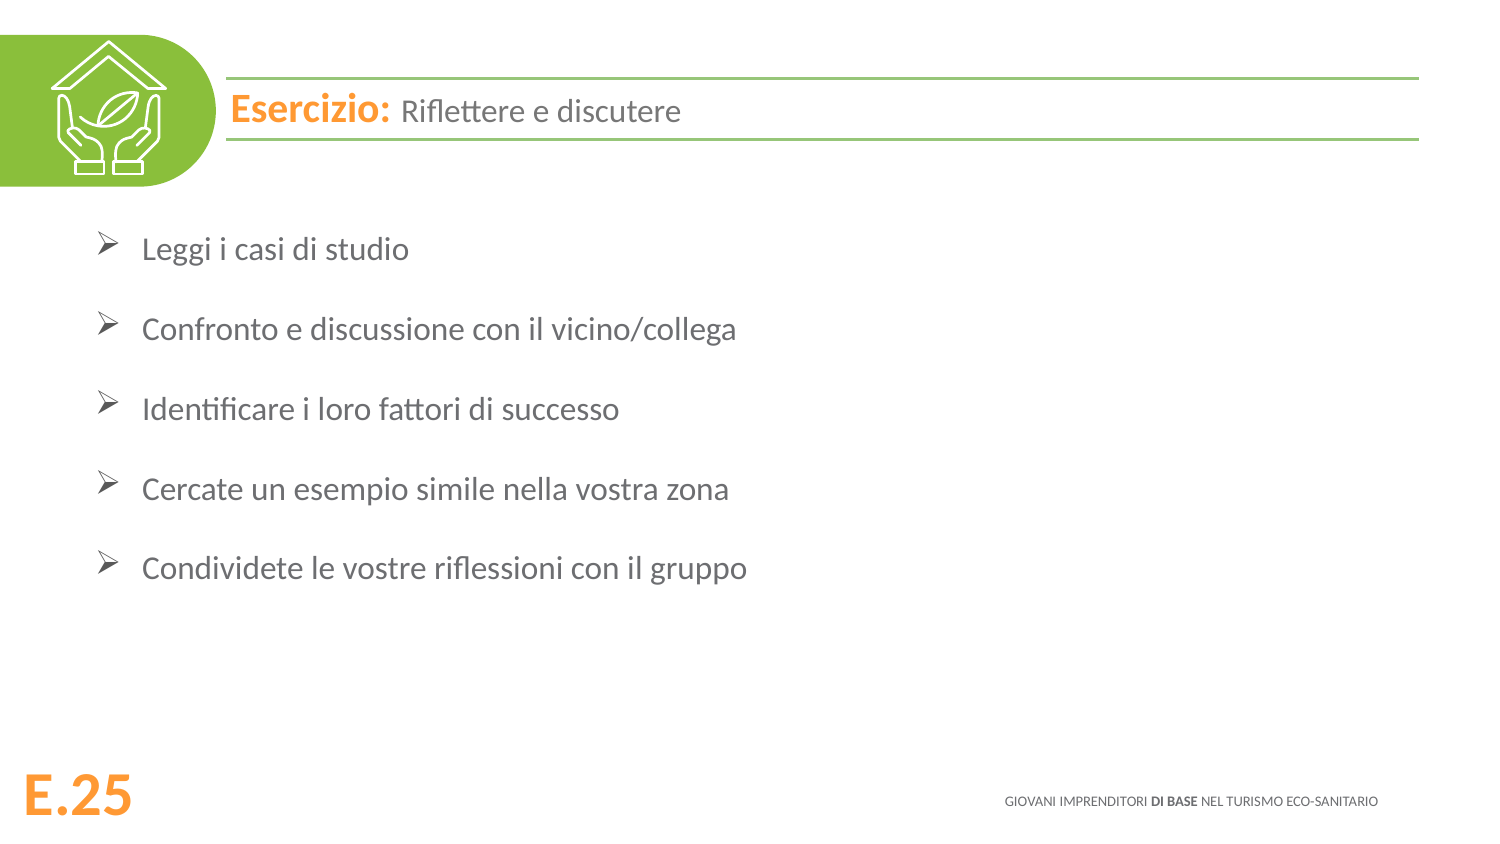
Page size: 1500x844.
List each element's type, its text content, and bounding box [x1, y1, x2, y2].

list Leggi i casi di studio Confronto e discussione con il vicino/collega Identificare i loro fattori di successo Cercate un esempio simile nella vostra zona Condividete le vostre riflessioni con il gruppo [80, 212, 1428, 749]
text_box E.25 [8, 764, 225, 844]
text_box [51, 41, 166, 175]
text_box [0, 34, 216, 187]
list Esercizio: Riflettere e discutere [215, 58, 1419, 187]
